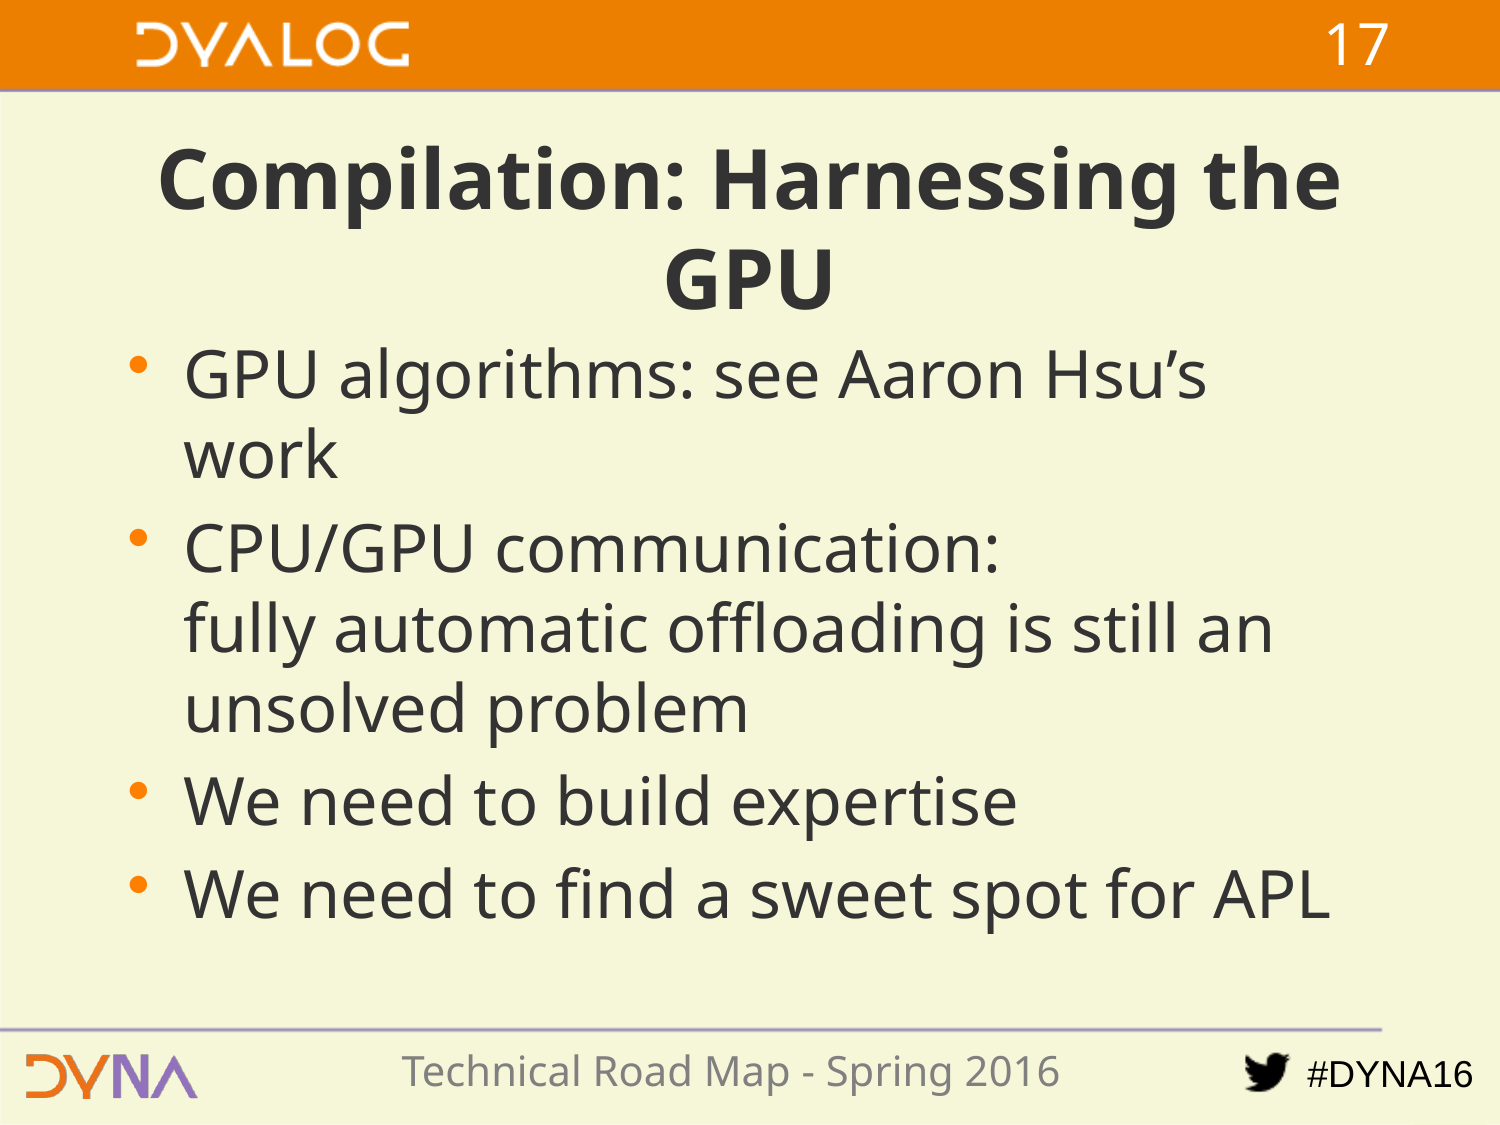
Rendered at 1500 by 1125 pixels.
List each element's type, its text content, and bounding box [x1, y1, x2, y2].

picture [0, 0, 1500, 1125]
list GPU algorithms: see Aaron Hsu’s work CPU/GPU communication: fully automatic offloading is still an unsolved problem We need to build expertise We need to find a sweet spot for APL [112, 324, 1388, 1000]
title Compilation: Harnessing the GPU [56, 118, 1444, 307]
slide_number 16 [1299, 0, 1406, 75]
footer Technical Road Map - Spring 2016 [249, 1037, 1213, 1113]
